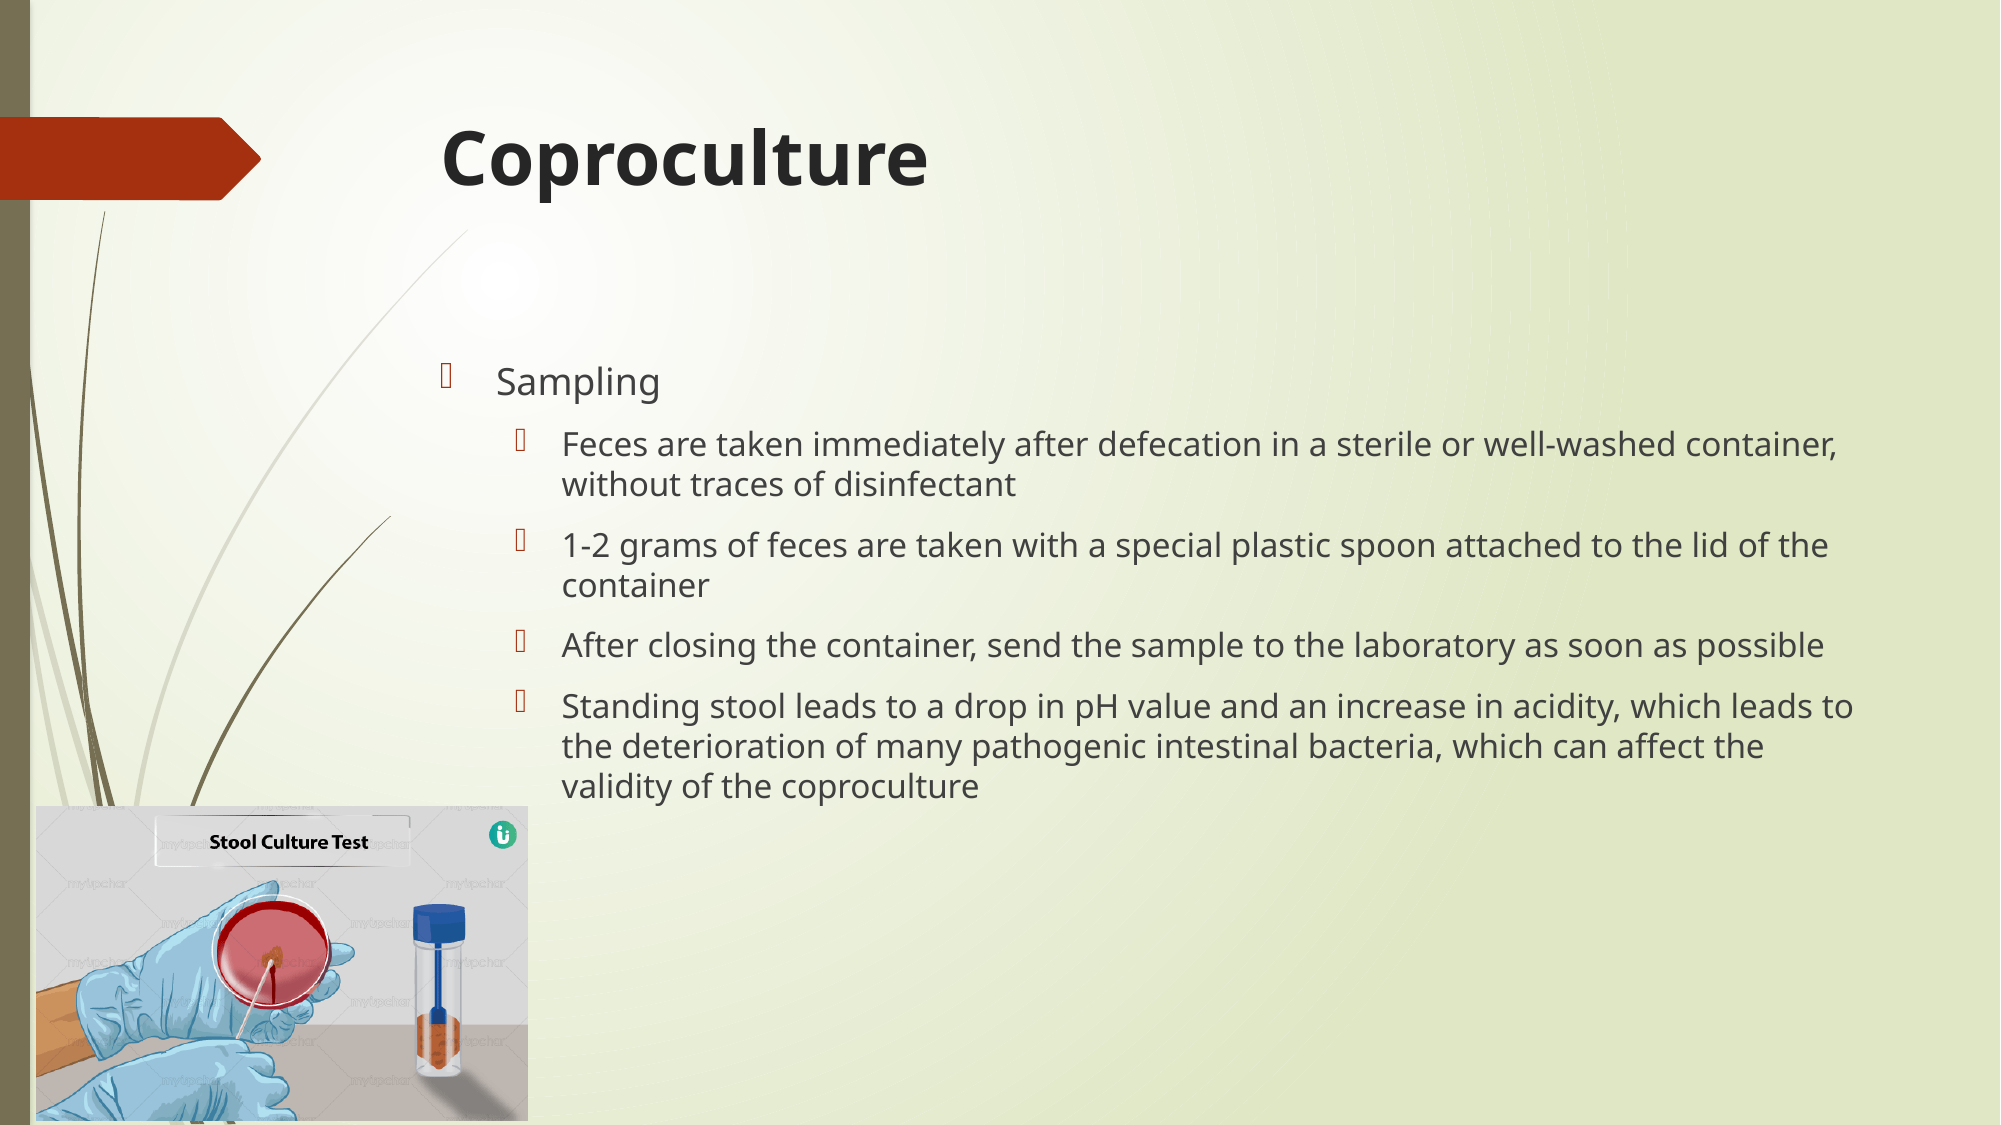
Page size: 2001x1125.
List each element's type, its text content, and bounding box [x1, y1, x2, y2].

list Sampling Feces are taken immediately after defecation in a sterile or well-washed container, without traces of disinfectant 1-2 grams of feces are taken with a special plastic spoon attached to the lid of the container After closing the container, send the sample to the laboratory as soon as possible Standing stool leads to a drop in pH value and an increase in acidity, which leads to the deterioration of many pathogenic intestinal bacteria, which can affect the validity of the coproculture [424, 350, 1888, 970]
picture [36, 806, 528, 1122]
title Coproculture [425, 102, 1888, 313]
